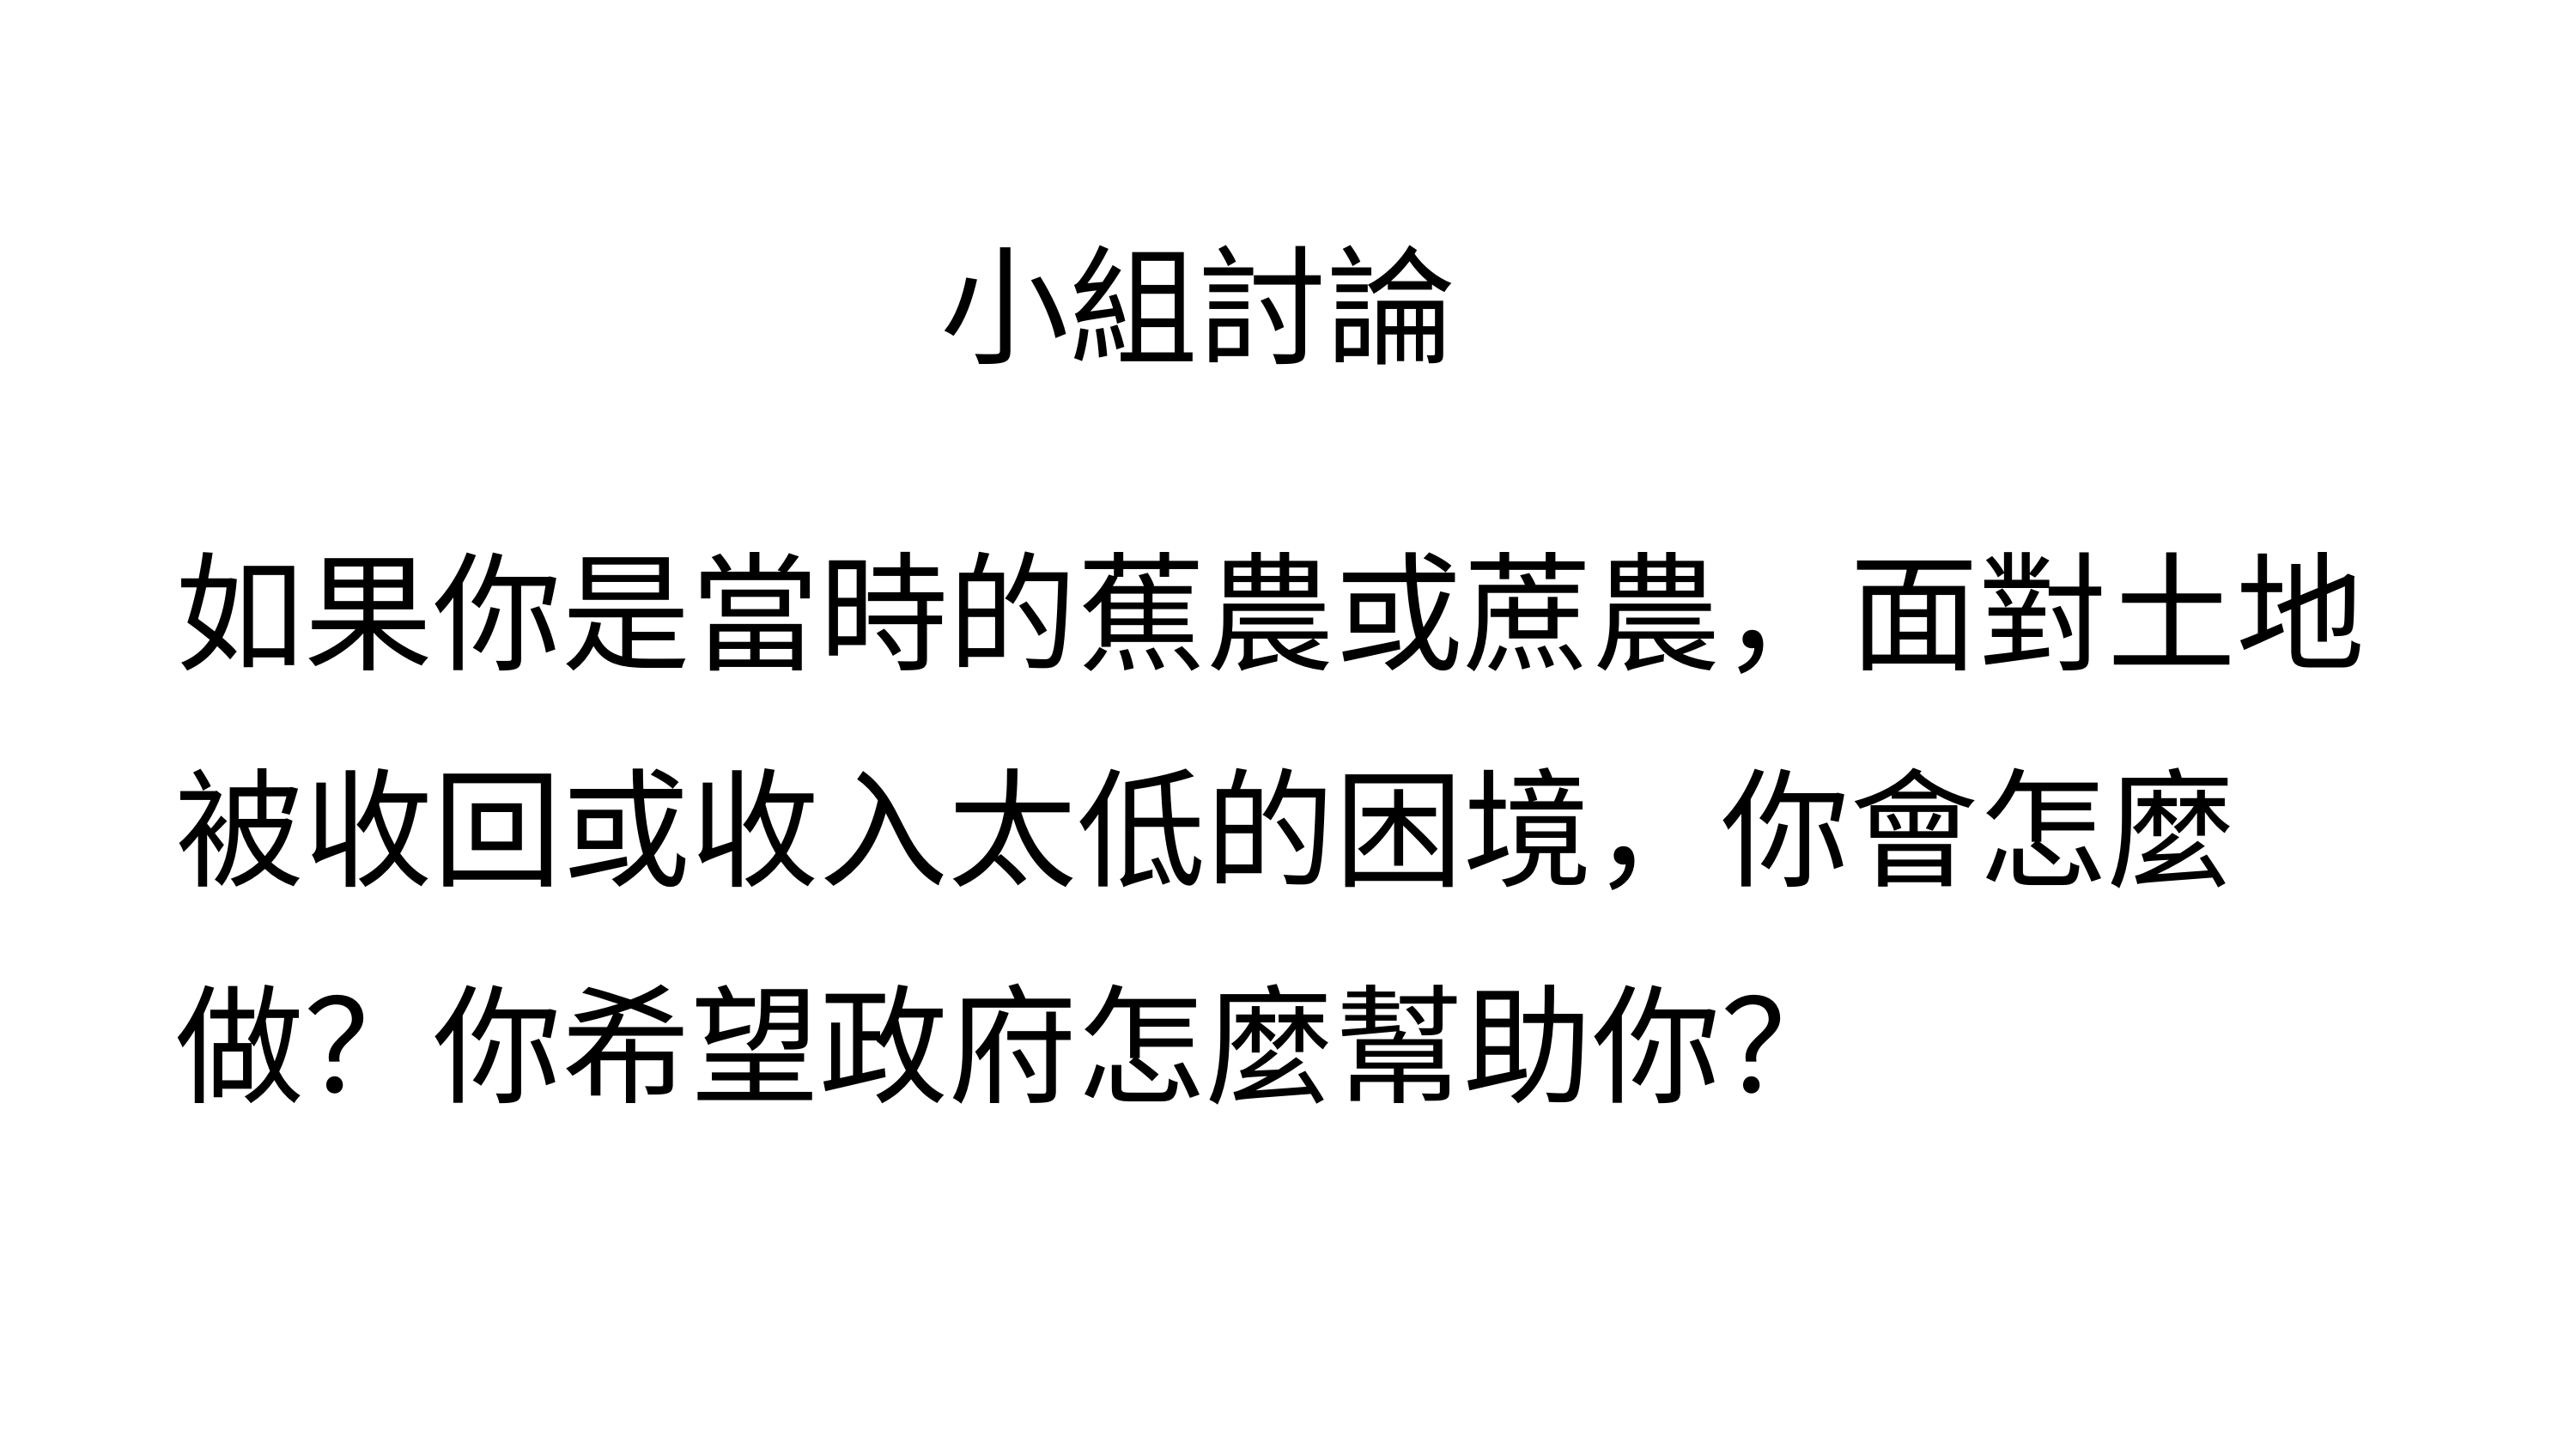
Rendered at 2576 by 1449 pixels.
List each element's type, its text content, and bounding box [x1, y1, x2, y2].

text_box 如果你是當時的蕉農或蔗農，面對土地被收回或收入太低的困境，你會怎麼做？你希望政府怎麼幫助你？ [175, 470, 2488, 1449]
text_box 小組討論 [111, 163, 2285, 380]
